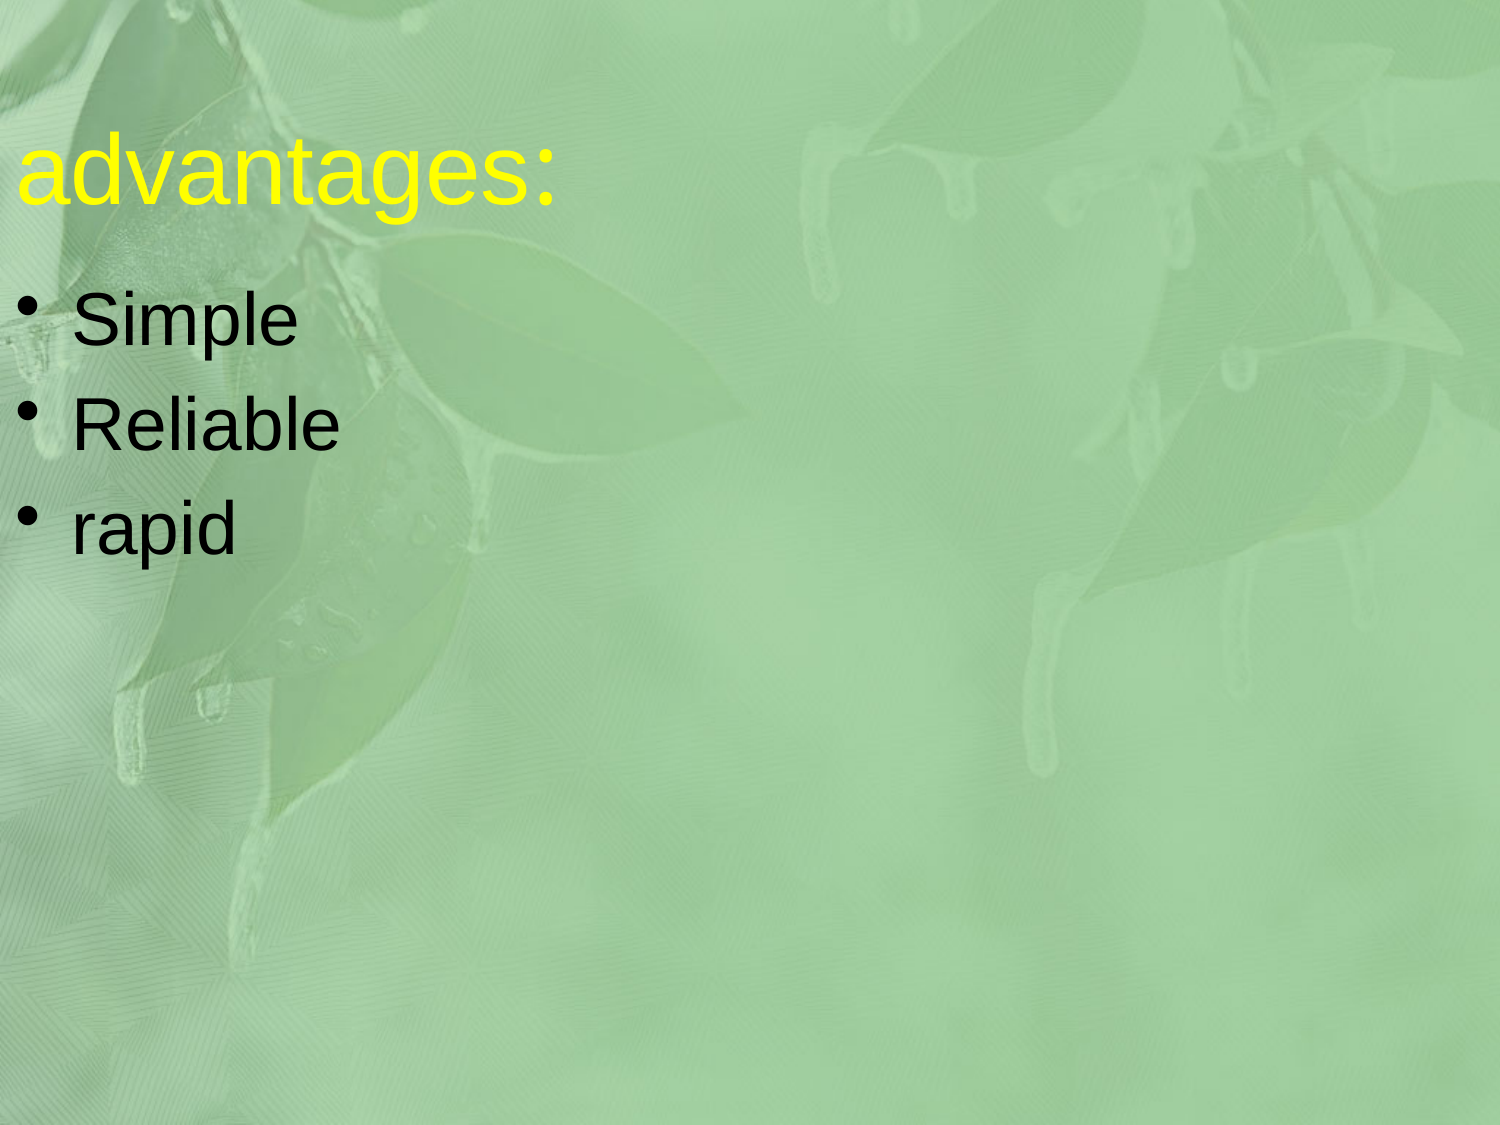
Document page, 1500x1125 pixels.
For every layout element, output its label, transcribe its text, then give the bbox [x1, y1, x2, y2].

title :advantages [0, 44, 1480, 233]
picture [0, 0, 1500, 1125]
list Simple Reliable rapid [0, 262, 1480, 1006]
